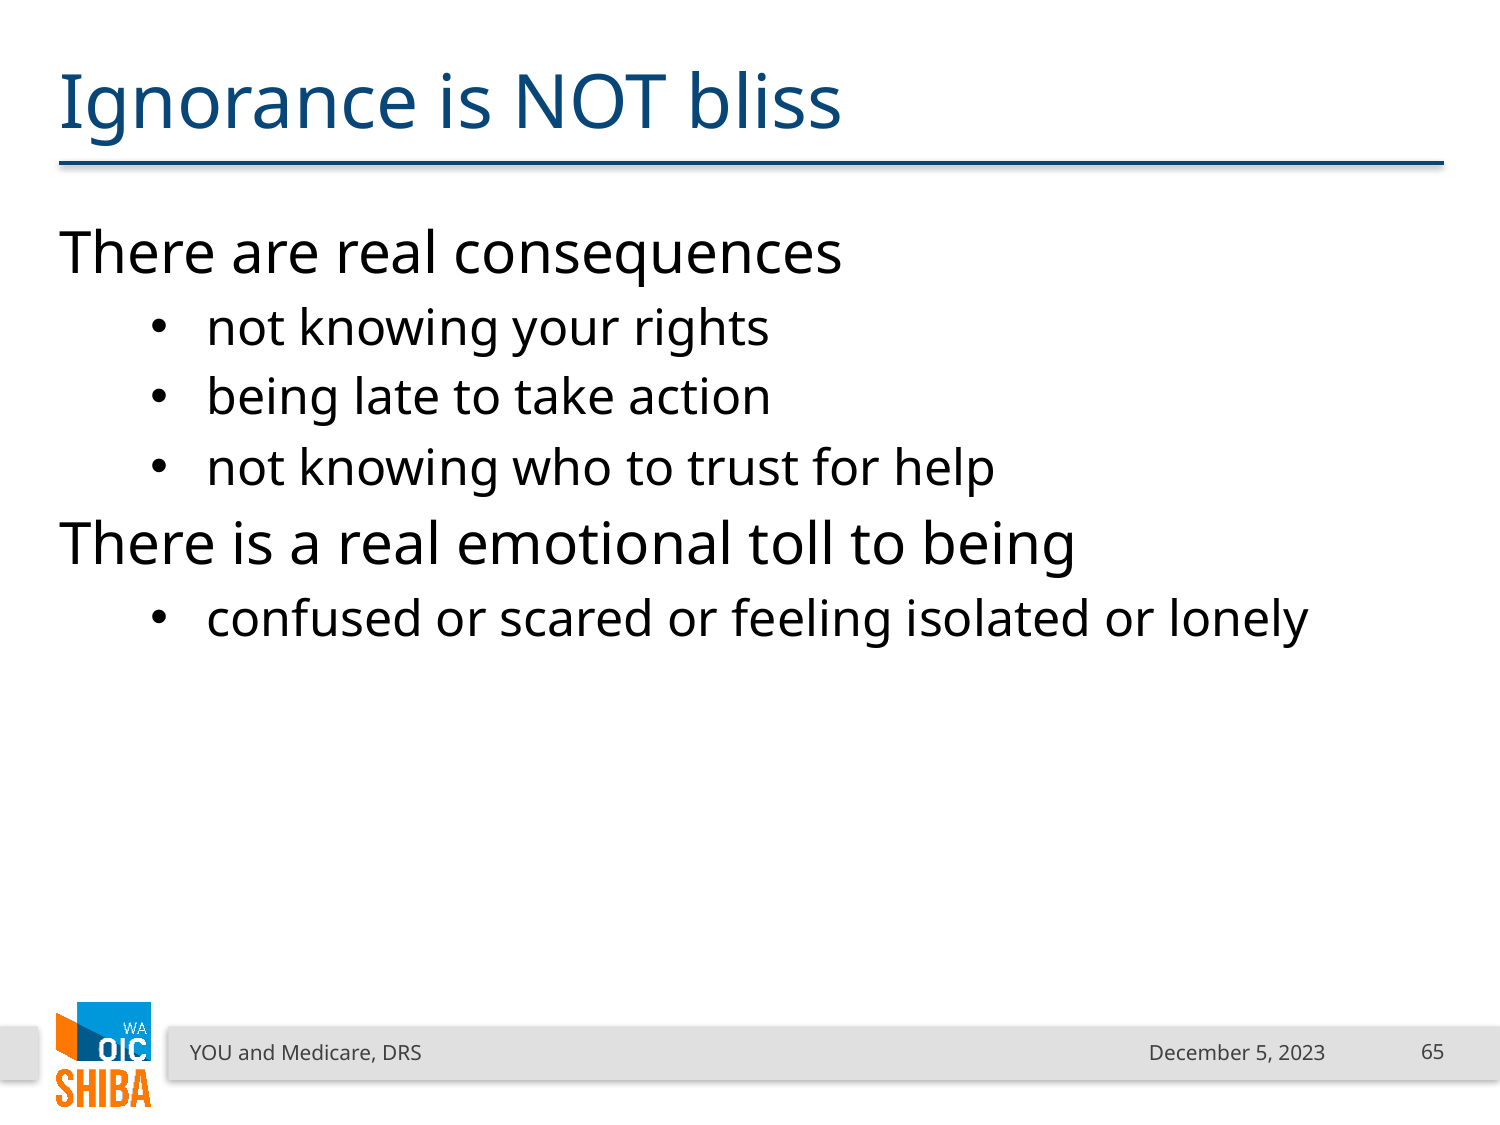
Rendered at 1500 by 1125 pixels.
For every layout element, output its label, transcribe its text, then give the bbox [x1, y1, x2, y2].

footer YOU and Medicare, DRS [190, 1035, 785, 1069]
picture [56, 1002, 151, 1107]
slide_number 65 [1339, 1035, 1445, 1069]
title Ignorance is NOT bliss [59, 53, 1445, 164]
list There are real consequences not knowing your rights being late to take action not knowing who to trust for help There is a real emotional toll to being confused or scared or feeling isolated or lonely [59, 215, 1445, 958]
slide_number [975, 1035, 1326, 1069]
